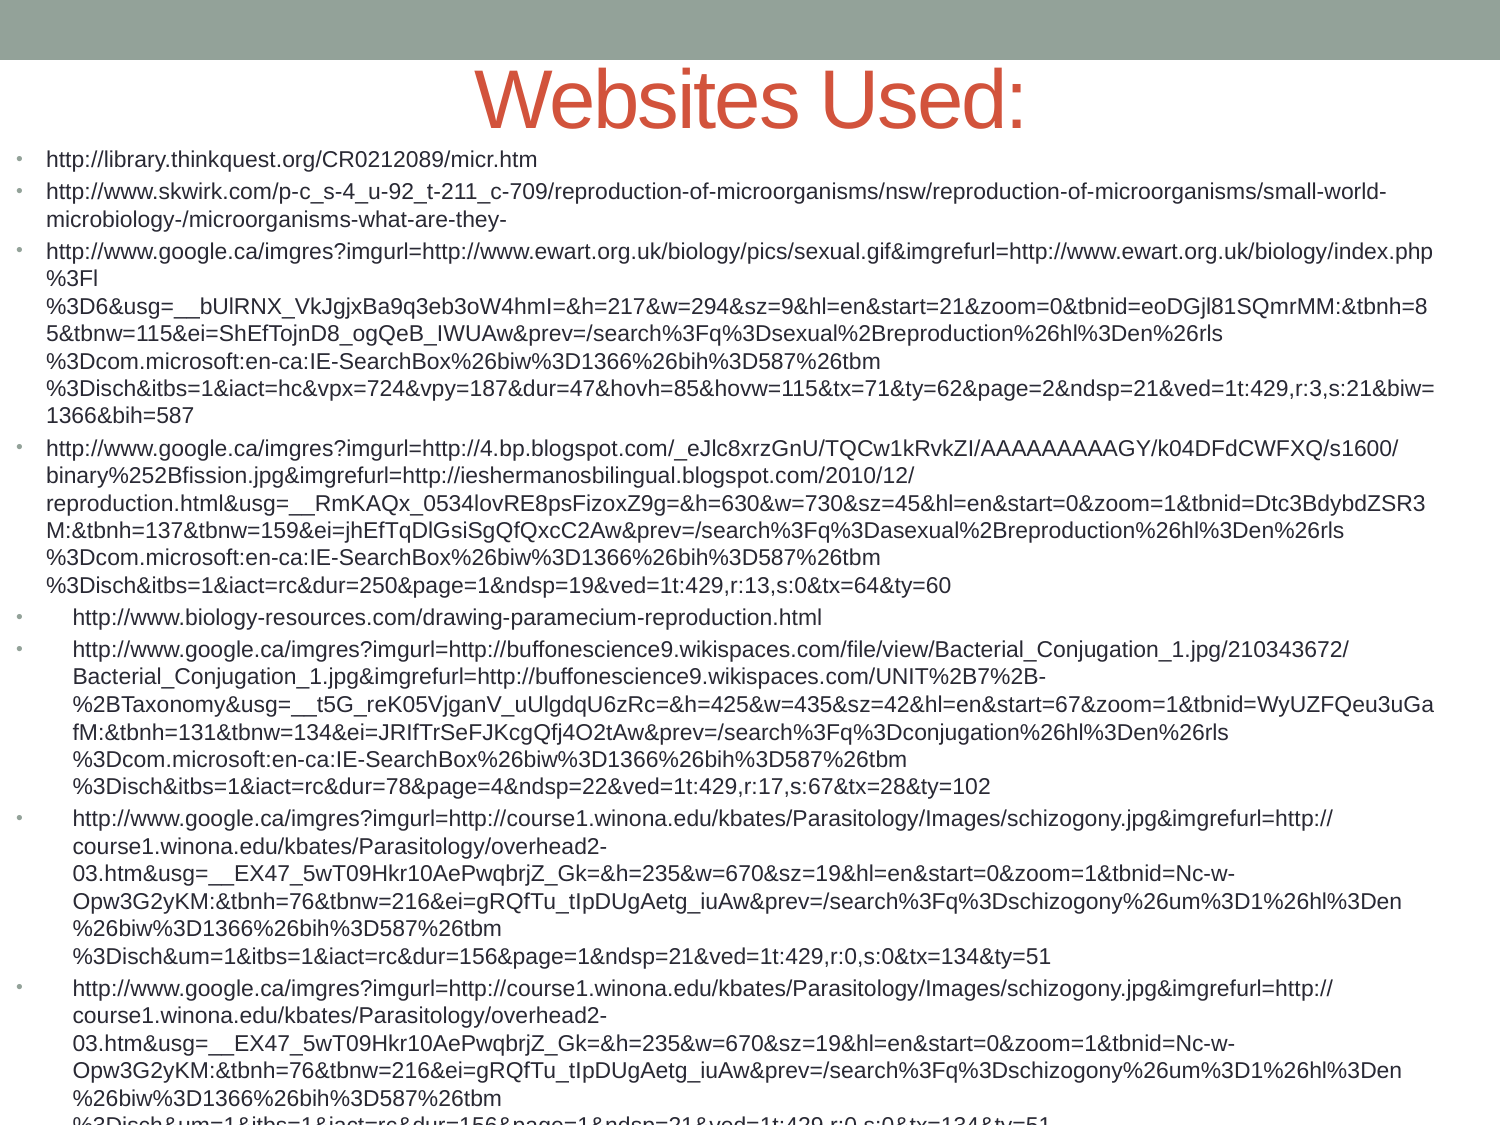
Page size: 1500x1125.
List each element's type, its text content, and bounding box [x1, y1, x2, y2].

list http://library.thinkquest.org/CR0212089/micr.htm http://www.skwirk.com/p-c_s-4_u-92_t-211_c-709/reproduction-of-microorganisms/nsw/reproduction-of-microorganisms/small-world-microbiology-/microorganisms-what-are-they- http://www.google.ca/imgres?imgurl=http://www.ewart.org.uk/biology/pics/sexual.gif&imgrefurl=http://www.ewart.org.uk/biology/index.php%3Fl%3D6&usg=__bUlRNX_VkJgjxBa9q3eb3oW4hmI=&h=217&w=294&sz=9&hl=en&start=21&zoom=0&tbnid=eoDGjl81SQmrMM:&tbnh=85&tbnw=115&ei=ShEfTojnD8_ogQeB_IWUAw&prev=/search%3Fq%3Dsexual%2Breproduction%26hl%3Den%26rls%3Dcom.microsoft:en-ca:IE-SearchBox%26biw%3D1366%26bih%3D587%26tbm%3Disch&itbs=1&iact=hc&vpx=724&vpy=187&dur=47&hovh=85&hovw=115&tx=71&ty=62&page=2&ndsp=21&ved=1t:429,r:3,s:21&biw=1366&bih=587 http://www.google.ca/imgres?imgurl=http://4.bp.blogspot.com/_eJlc8xrzGnU/TQCw1kRvkZI/AAAAAAAAAGY/k04DFdCWFXQ/s1600/binary%252Bfission.jpg&imgrefurl=http://ieshermanosbilingual.blogspot.com/2010/12/reproduction.html&usg=__RmKAQx_0534lovRE8psFizoxZ9g=&h=630&w=730&sz=45&hl=en&start=0&zoom=1&tbnid=Dtc3BdybdZSR3M:&tbnh=137&tbnw=159&ei=jhEfTqDlGsiSgQfQxcC2Aw&prev=/search%3Fq%3Dasexual%2Breproduction%26hl%3Den%26rls%3Dcom.microsoft:en-ca:IE-SearchBox%26biw%3D1366%26bih%3D587%26tbm%3Disch&itbs=1&iact=rc&dur=250&page=1&ndsp=19&ved=1t:429,r:13,s:0&tx=64&ty=60 http://www.biology-resources.com/drawing-paramecium-reproduction.html http://www.google.ca/imgres?imgurl=http://buffonescience9.wikispaces.com/file/view/Bacterial_Conjugation_1.jpg/210343672/Bacterial_Conjugation_1.jpg&imgrefurl=http://buffonescience9.wikispaces.com/UNIT%2B7%2B-%2BTaxonomy&usg=__t5G_reK05VjganV_uUlgdqU6zRc=&h=425&w=435&sz=42&hl=en&start=67&zoom=1&tbnid=WyUZFQeu3uGafM:&tbnh=131&tbnw=134&ei=JRIfTrSeFJKcgQfj4O2tAw&prev=/search%3Fq%3Dconjugation%26hl%3Den%26rls%3Dcom.microsoft:en-ca:IE-SearchBox%26biw%3D1366%26bih%3D587%26tbm%3Disch&itbs=1&iact=rc&dur=78&page=4&ndsp=22&ved=1t:429,r:17,s:67&tx=28&ty=102 http://www.google.ca/imgres?imgurl=http://course1.winona.edu/kbates/Parasitology/Images/schizogony.jpg&imgrefurl=http://course1.winona.edu/kbates/Parasitology/overhead2-03.htm&usg=__EX47_5wT09Hkr10AePwqbrjZ_Gk=&h=235&w=670&sz=19&hl=en&start=0&zoom=1&tbnid=Nc-w-Opw3G2yKM:&tbnh=76&tbnw=216&ei=gRQfTu_tIpDUgAetg_iuAw&prev=/search%3Fq%3Dschizogony%26um%3D1%26hl%3Den%26biw%3D1366%26bih%3D587%26tbm%3Disch&um=1&itbs=1&iact=rc&dur=156&page=1&ndsp=21&ved=1t:429,r:0,s:0&tx=134&ty=51 http://www.google.ca/imgres?imgurl=http://course1.winona.edu/kbates/Parasitology/Images/schizogony.jpg&imgrefurl=http://course1.winona.edu/kbates/Parasitology/overhead2-03.htm&usg=__EX47_5wT09Hkr10AePwqbrjZ_Gk=&h=235&w=670&sz=19&hl=en&start=0&zoom=1&tbnid=Nc-w-Opw3G2yKM:&tbnh=76&tbnw=216&ei=gRQfTu_tIpDUgAetg_iuAw&prev=/search%3Fq%3Dschizogony%26um%3D1%26hl%3Den%26biw%3D1366%26bih%3D587%26tbm%3Disch&um=1&itbs=1&iact=rc&dur=156&page=1&ndsp=21&ved=1t:429,r:0,s:0&tx=134&ty=51 [1, 137, 1454, 1090]
title Websites Used: [76, 1, 1427, 137]
